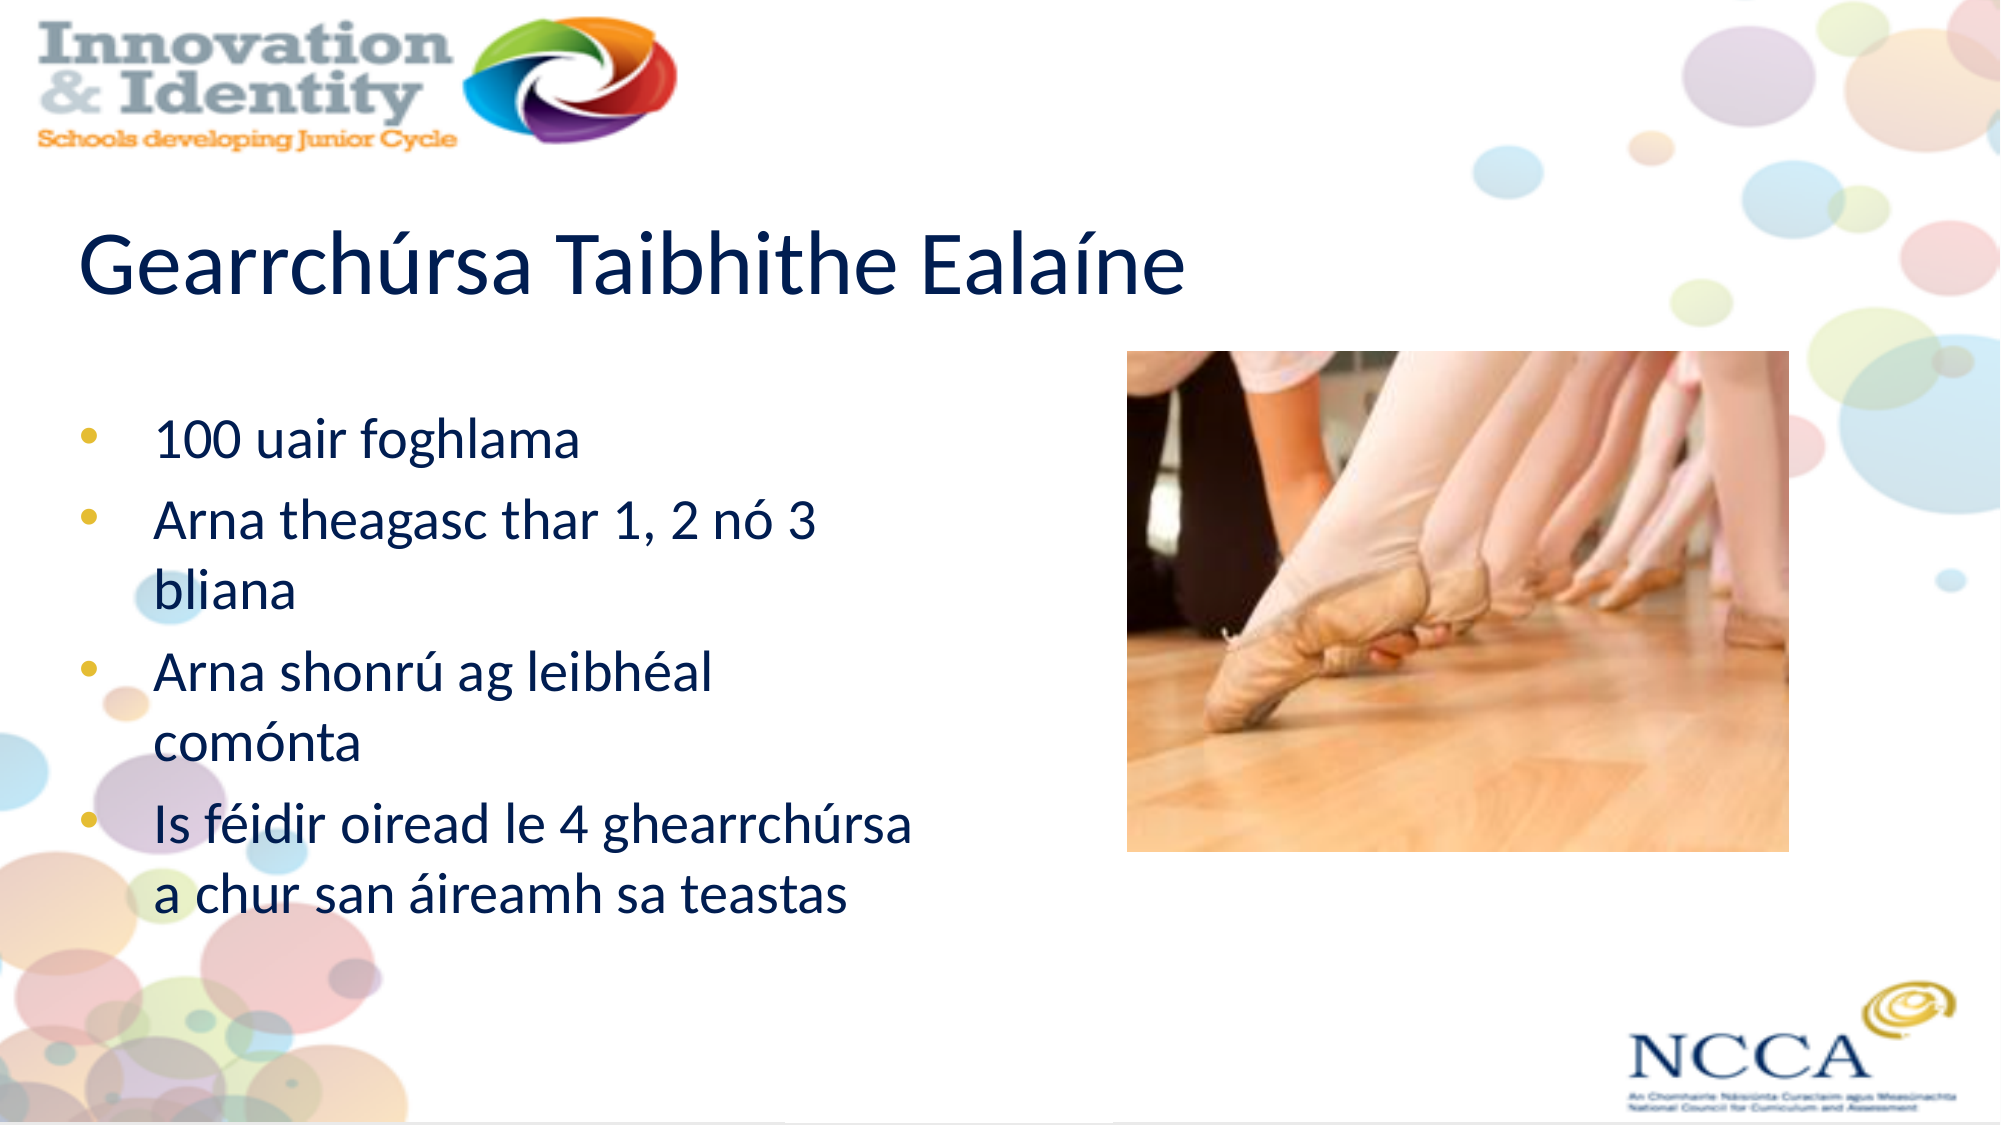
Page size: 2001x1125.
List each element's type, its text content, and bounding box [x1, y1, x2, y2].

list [1127, 351, 1790, 852]
title Gearrchúrsa Taibhithe Ealaíne [63, 164, 1864, 352]
picture [0, 0, 2001, 1125]
list 100 uair foghlama Arna theagasc thar 1, 2 nó 3 bliana Arna shonrú ag leibhéal comónta Is féidir oiread le 4 ghearrchúrsa a chur san áireamh sa teastas [63, 392, 948, 1069]
